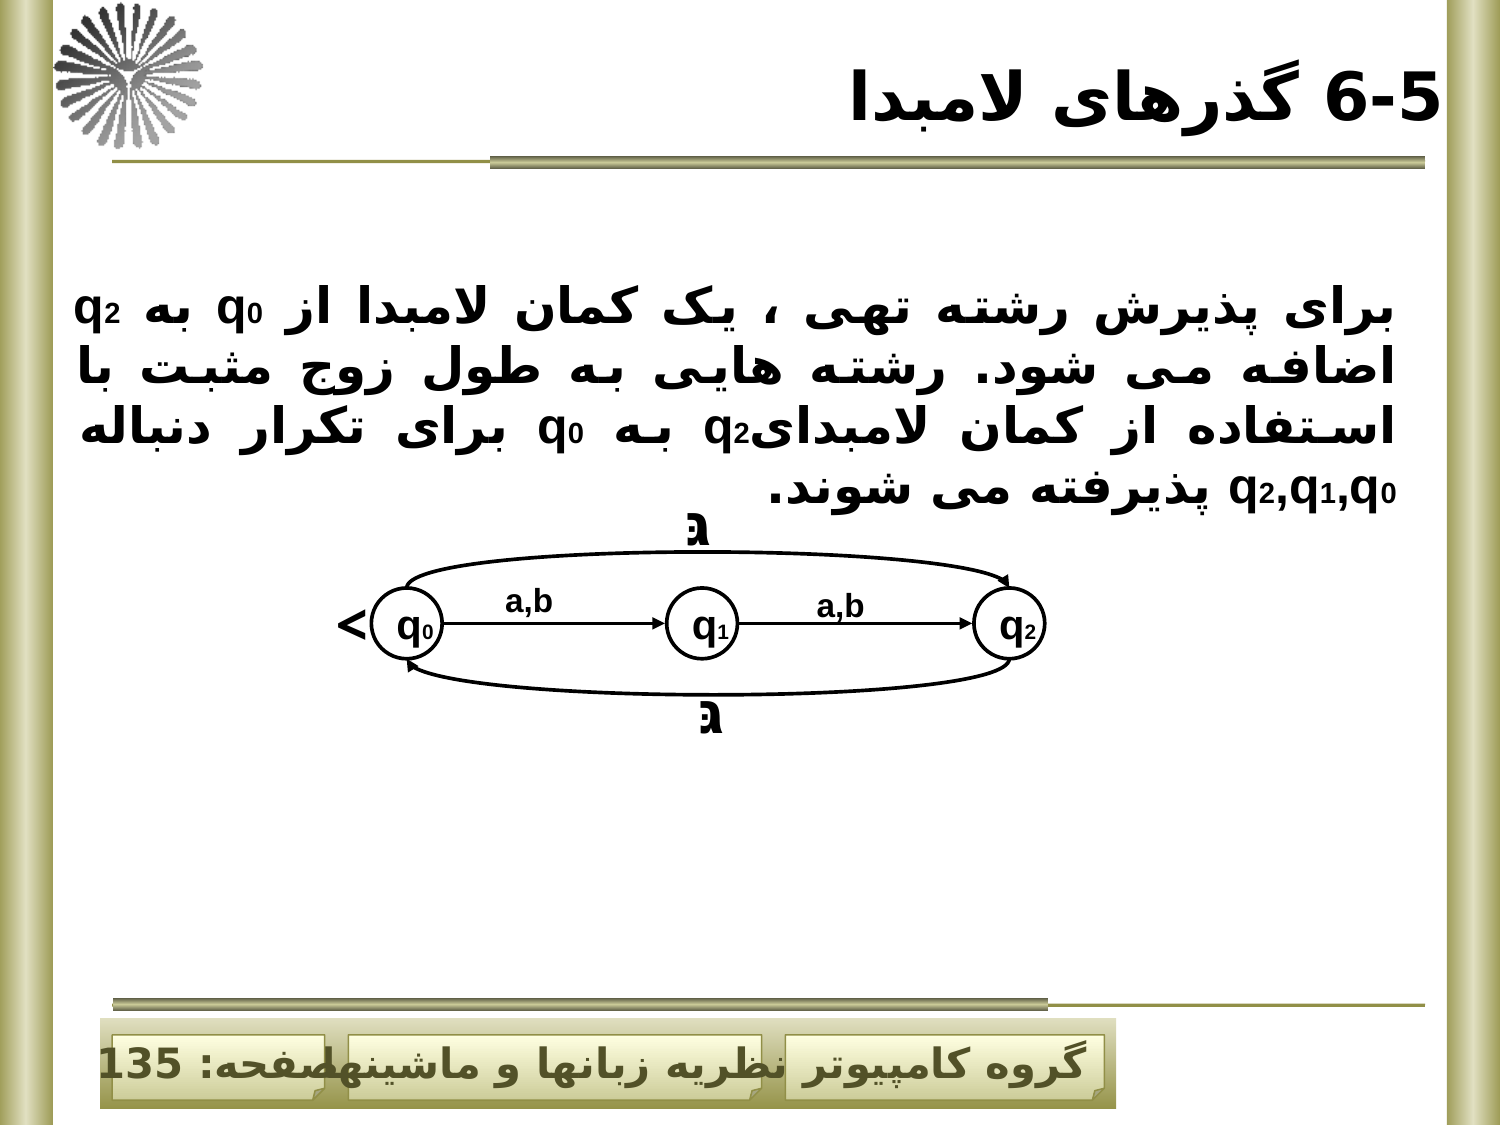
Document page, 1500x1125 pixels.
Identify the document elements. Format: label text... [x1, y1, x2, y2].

text_box برای پذیرش رشته تهی ، یک کمان لامبدا از q0 به q2 اضافه می شود. رشته هایی به طول زوج مثبت با استفاده از کمان لامبدایq2 به q0 برای تکرار دنباله q2,q1,q0 پذیرفته می شوند. [53, 266, 1412, 607]
text_box 6-5 گذرهای لامبدا [88, 46, 1459, 142]
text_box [324, 479, 1046, 754]
